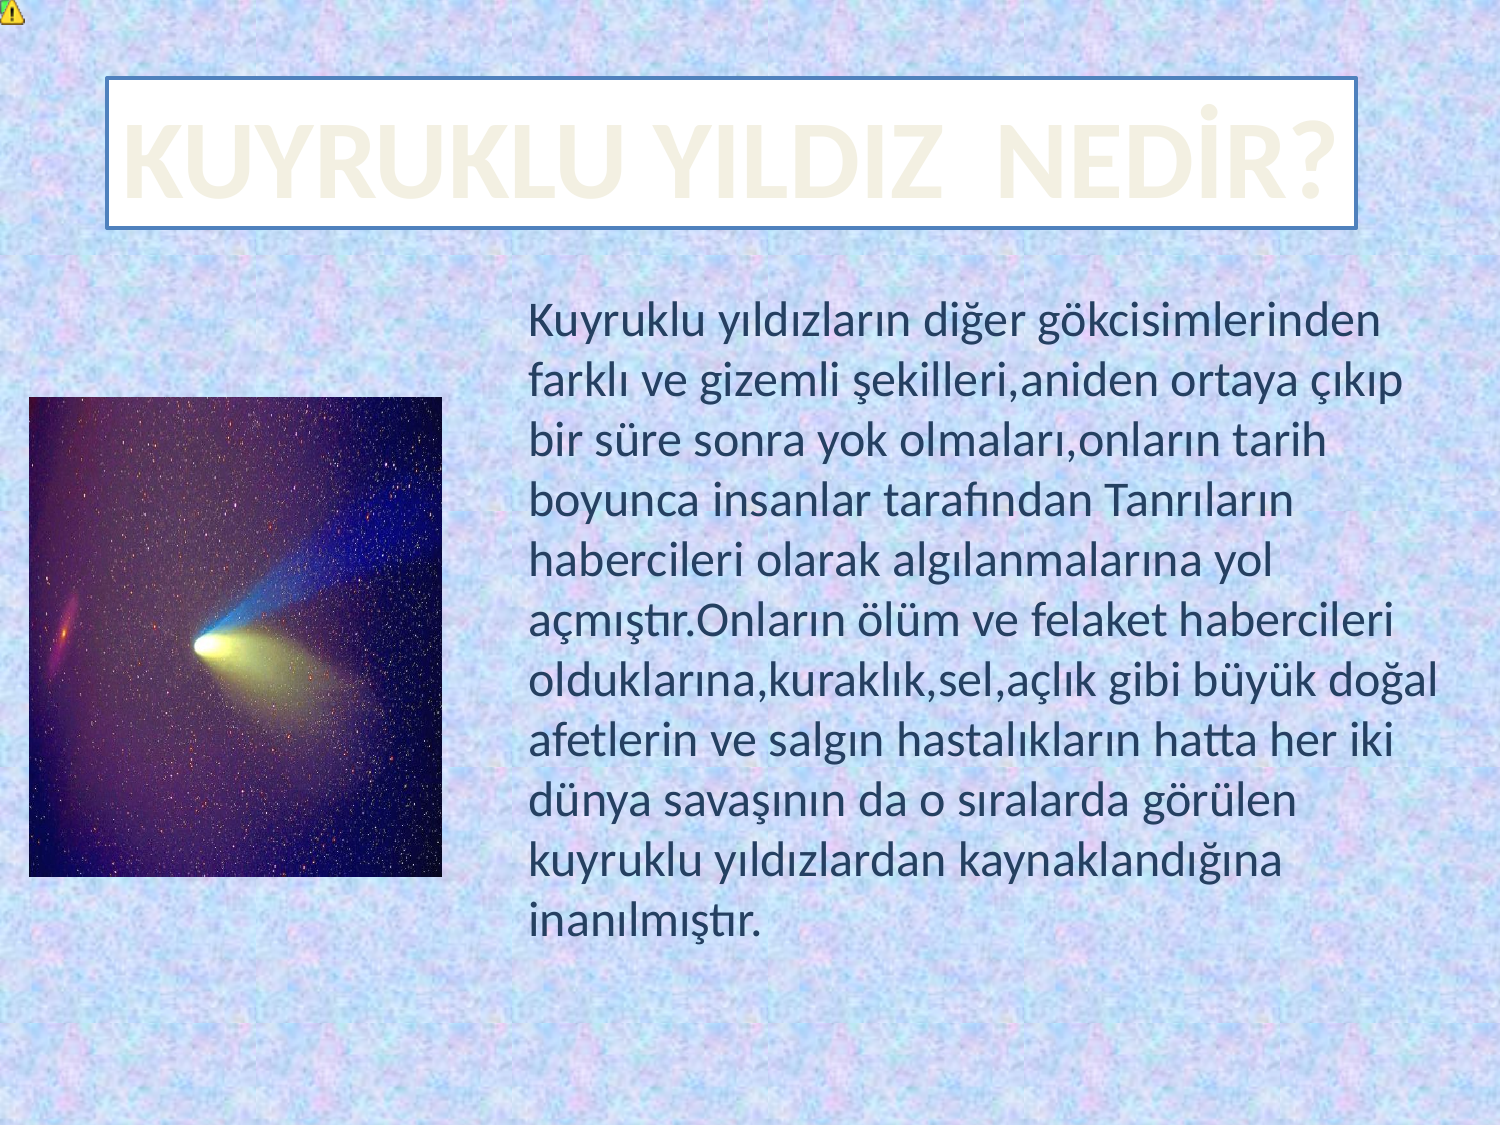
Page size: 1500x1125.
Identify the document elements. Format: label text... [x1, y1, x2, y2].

text_box Kuyruklu yıldızların diğer gökcisimlerinden farklı ve gizemli şekilleri,aniden ortaya çıkıp bir süre sonra yok olmaları,onların tarih boyunca insanlar tarafından Tanrıların habercileri olarak algılanmalarına yol açmıştır.Onların ölüm ve felaket habercileri olduklarına,kuraklık,sel,açlık gibi büyük doğal afetlerin ve salgın hastalıkların hatta her iki dünya savaşının da o sıralarda görülen kuyruklu yıldızlardan kaynaklandığına inanılmıştır. [513, 278, 1465, 1074]
text_box KUYRUKLU YILDIZ NEDİR? [105, 76, 1358, 230]
picture [0, 0, 1500, 1125]
